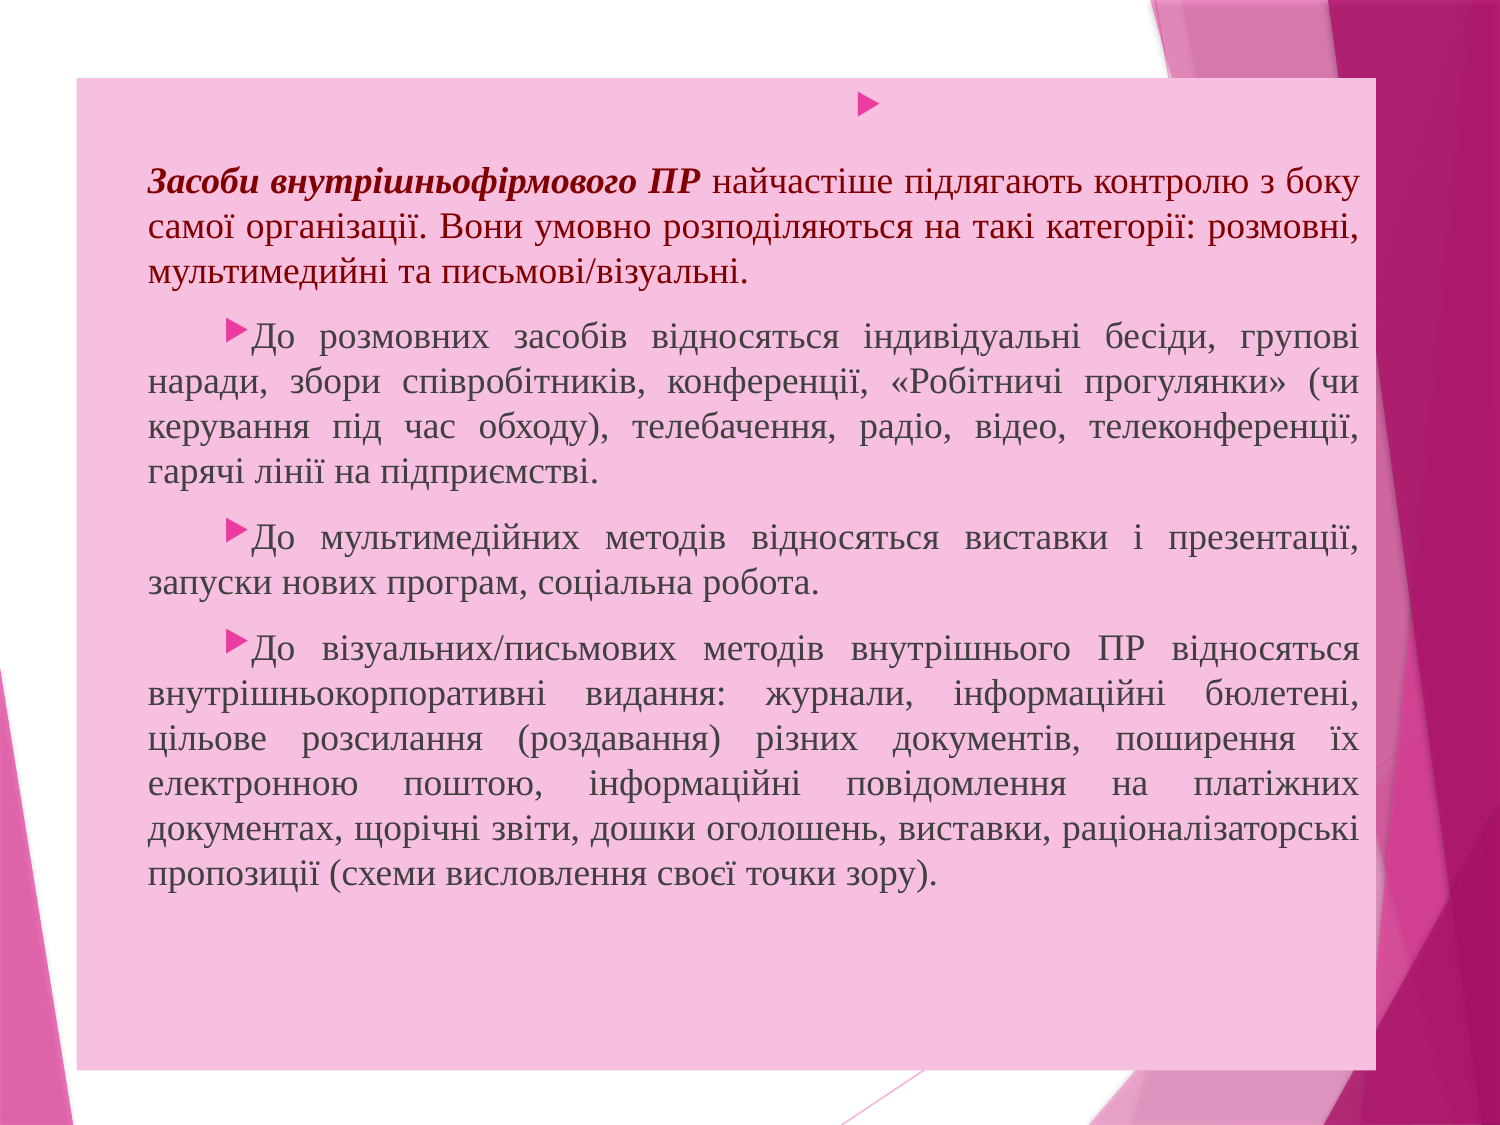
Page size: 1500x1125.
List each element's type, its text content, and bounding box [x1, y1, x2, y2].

list Засоби внутрішньофірмового ПР найчастіше підлягають контролю з боку самої організації. Вони умовно розподіляються на такі категорії: розмовні, мультимедийні та письмові/візуальні. До розмовних засобів відносяться індивідуальні бесіди, групові наради, збори співробітників, конференції, «Робітничі прогулянки» (чи керування під час обходу), телебачення, радіо, відео, телеконференції, гарячі лінії на підприємстві. До мультимедійних методів відносяться виставки і презентації, запуски нових програм, соціальна робота. До візуальних/письмових методів внутрішнього ПР відносяться внутрішньокорпоративні видання: журнали, інформаційні бюлетені, цільове розсилання (роздавання) різних документів, поширення їх електронною поштою, інформаційні повідомлення на платіжних документах, щорічні звіти, дошки оголошень, виставки, раціоналізаторські пропозиції (схеми висловлення своєї точки зору). [76, 78, 1376, 1071]
